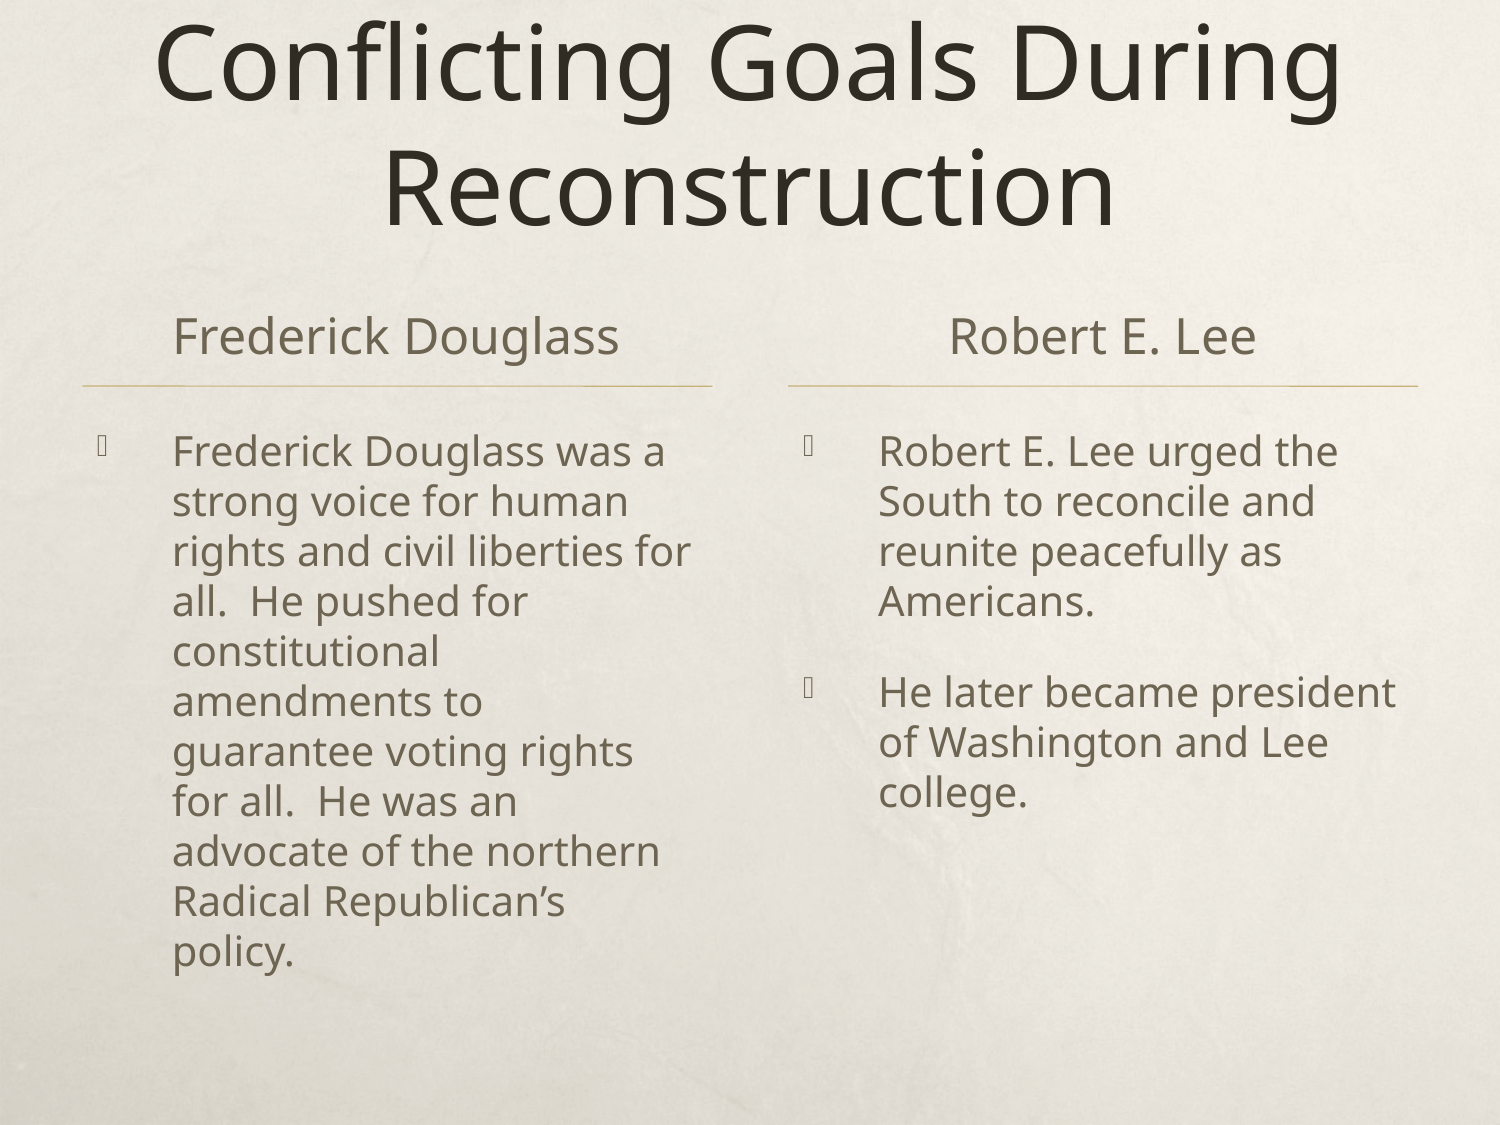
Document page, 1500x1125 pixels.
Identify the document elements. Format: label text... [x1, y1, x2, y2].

list Frederick Douglass [81, 254, 712, 372]
list Robert E. Lee urged the South to reconcile and reunite peacefully as Americans. He later became president of Washington and Lee college. [788, 416, 1419, 1005]
list Frederick Douglass was a strong voice for human rights and civil liberties for all. He pushed for constitutional amendments to guarantee voting rights for all. He was an advocate of the northern Radical Republican’s policy. [81, 416, 712, 1005]
title Conflicting Goals During Reconstruction [81, 15, 1419, 254]
list Robert E. Lee [788, 254, 1419, 372]
